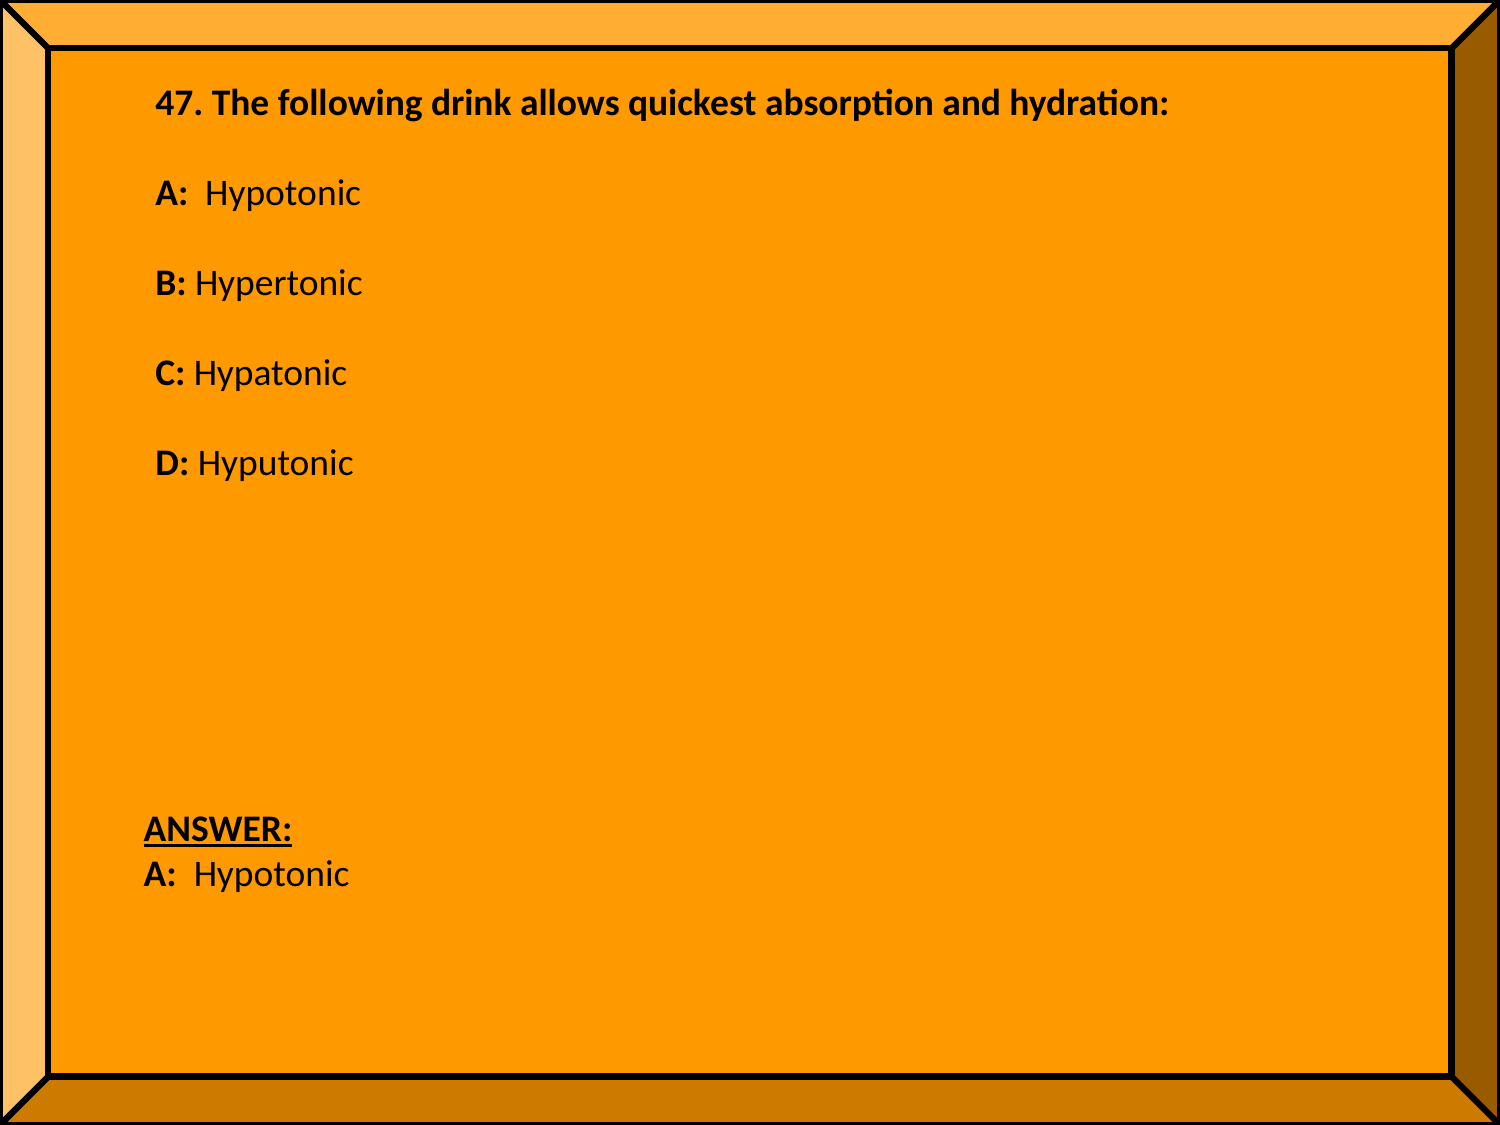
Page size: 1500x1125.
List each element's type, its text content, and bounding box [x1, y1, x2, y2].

text_box 47. The following drink allows quickest absorption and hydration: A: Hypotonic B: Hypertonic C: Hypatonic D: Hyputonic [140, 70, 1371, 535]
text_box ANSWER: A: Hypotonic [128, 796, 1383, 947]
